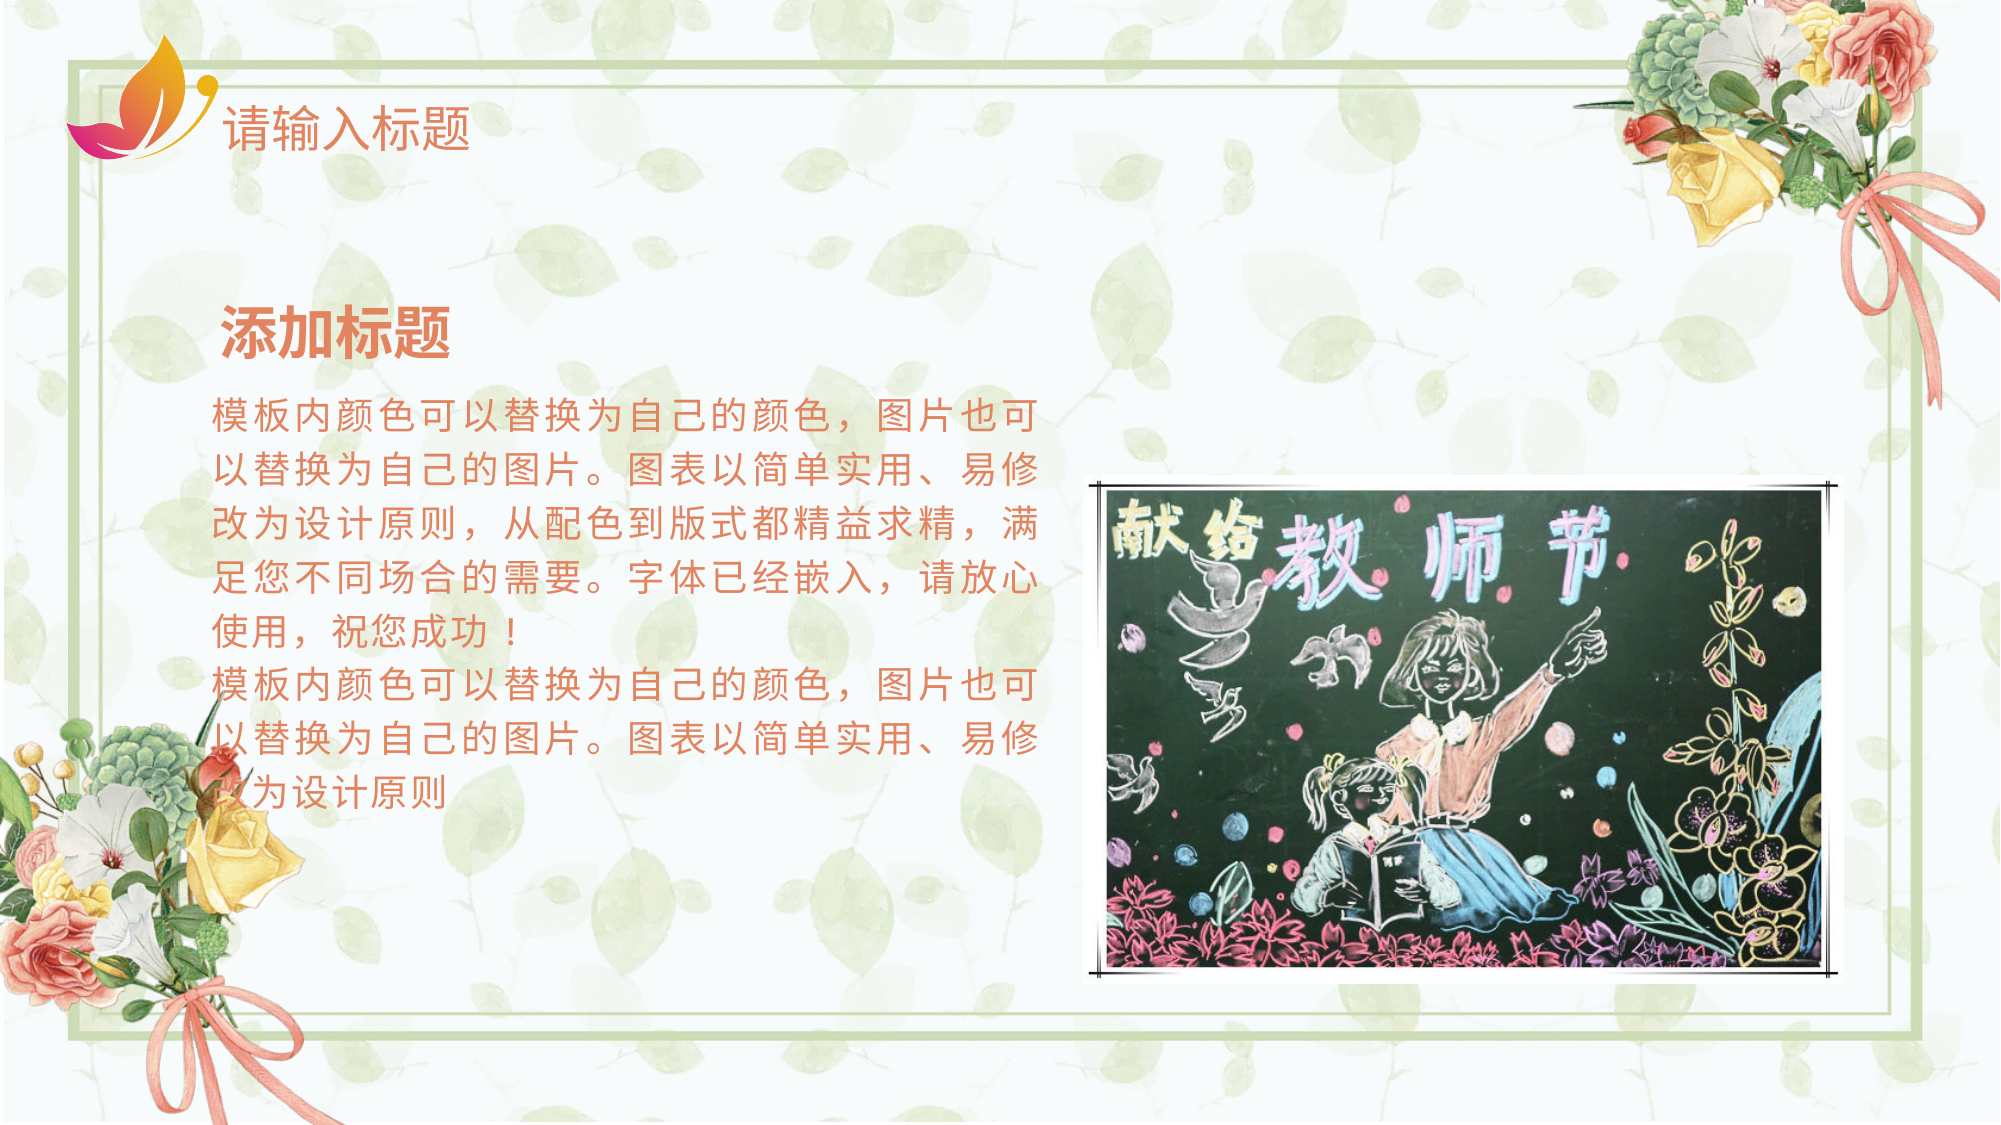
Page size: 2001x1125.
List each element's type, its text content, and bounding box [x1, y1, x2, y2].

picture [0, 0, 2001, 1125]
text_box 添加标题 [204, 288, 619, 374]
text_box 模板内颜色可以替换为自己的颜色，图片也可以替换为自己的图片。图表以简单实用、易修改为设计原则，从配色到版式都精益求精，满足您不同场合的需要。字体已经嵌入，请放心使用，祝您成功! 模板内颜色可以替换为自己的颜色，图片也可以替换为自己的图片。图表以简单实用、易修改为设计原则 [197, 375, 1057, 822]
